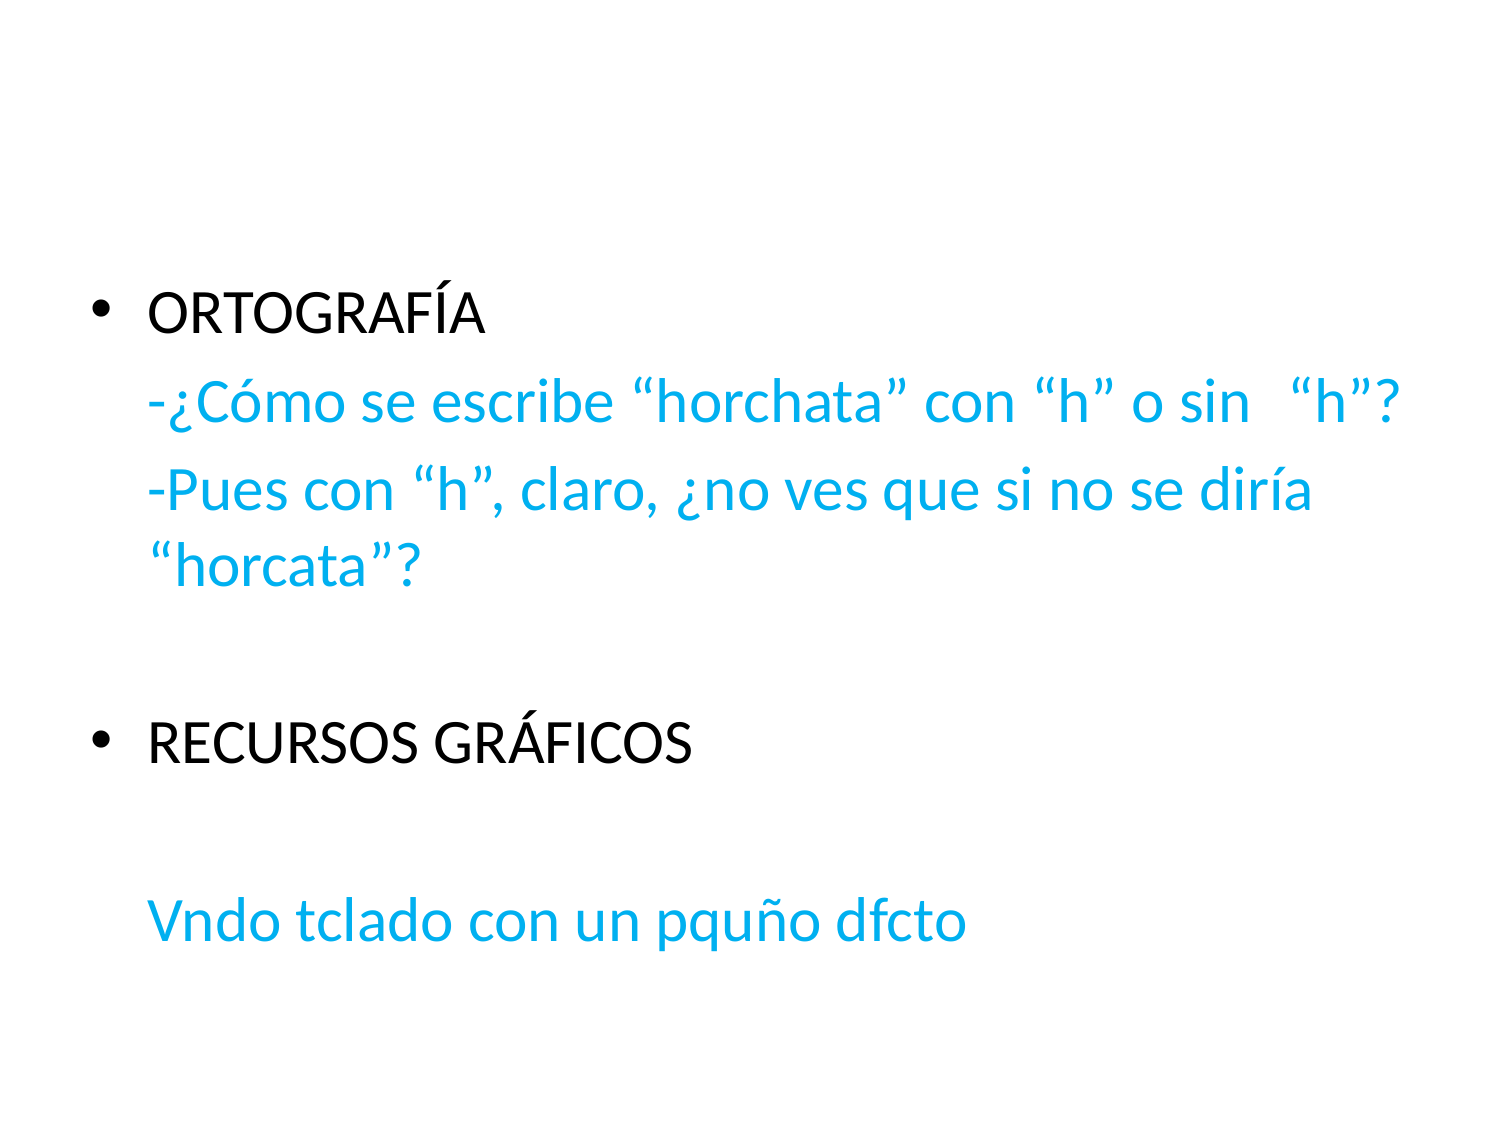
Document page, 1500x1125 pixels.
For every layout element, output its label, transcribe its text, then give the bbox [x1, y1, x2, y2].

list ORTOGRAFÍA -¿Cómo se escribe “horchata” con “h” o sin “h”? -Pues con “h”, claro, ¿no ves que si no se diría “horcata”? RECURSOS GRÁFICOS Vndo tclado con un pquño dfcto [75, 262, 1425, 1005]
